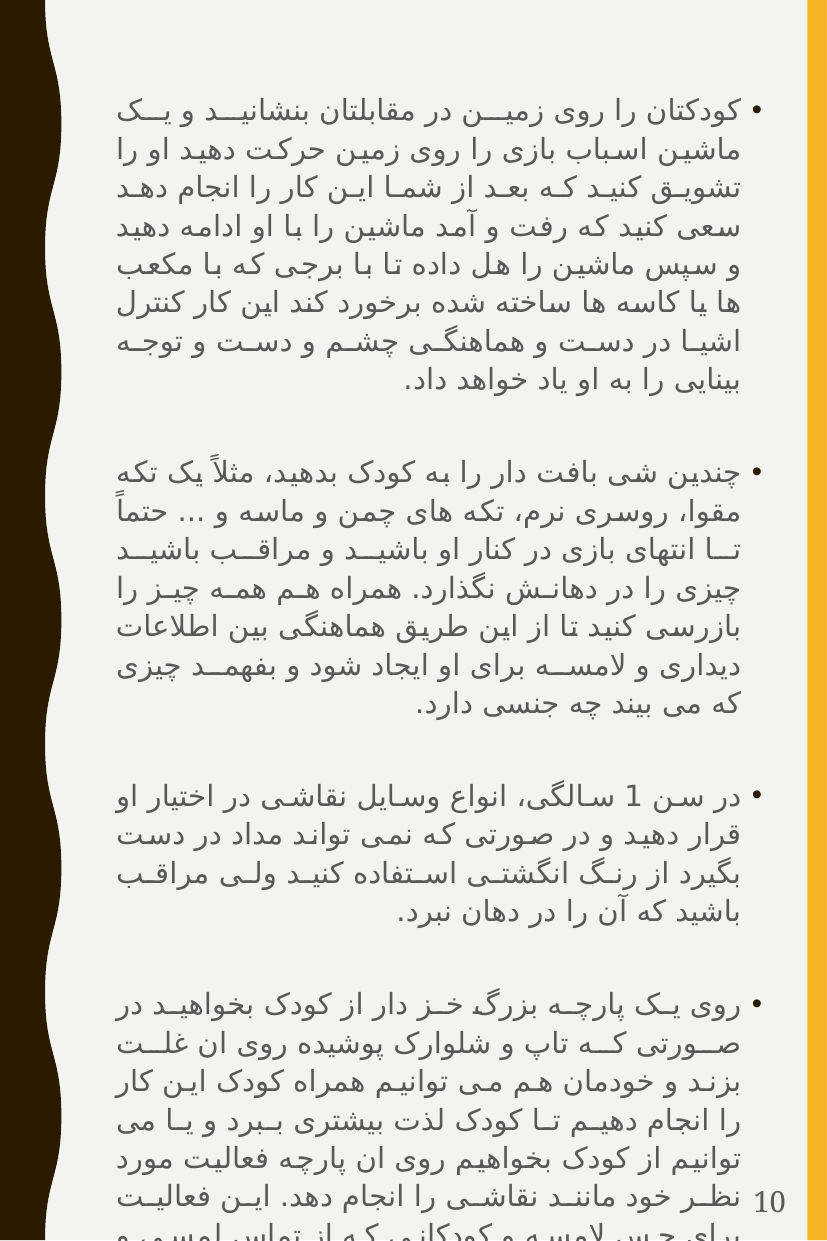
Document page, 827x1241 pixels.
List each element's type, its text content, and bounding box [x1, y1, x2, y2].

list کودکتان را روی زمین در مقابلتان بنشانید و یک ماشین اسباب بازی را روی زمین حرکت دهید او را تشویق کنید که بعد از شما این کار را انجام دهد سعی کنید که رفت و آمد ماشین را با او ادامه دهید و سپس ماشین را هل داده تا با برجی که با مکعب ها یا کاسه ها ساخته شده برخورد کند این کار کنترل اشیا در دست و هماهنگی چشم و دست و توجه بینایی را به او یاد خواهد داد. چندین شی بافت دار را به کودک بدهید، مثلاً یک تکه مقوا، روسری نرم، تکه های چمن و ماسه و ... حتماً تا انتهای بازی در کنار او باشید و مراقب باشید چیزی را در دهانش نگذارد. همراه هم همه چیز را بازرسی کنید تا از این طریق هماهنگی بین اطلاعات دیداری و لامسه برای او ایجاد شود و بفهمد چیزی که می بیند چه جنسی دارد. در سن 1 سالگی، انواع وسایل نقاشی در اختیار او قرار دهید و در صورتی که نمی تواند مداد در دست بگیرد از رنگ انگشتی استفاده کنید ولی مراقب باشید که آن را در دهان نبرد. روی یک پارچه بزرگ خز دار از کودک بخواهید در صورتی که تاپ و شلوارک پوشیده روی ان غلت بزند و خودمان هم می توانیم همراه کودک این کار را انجام دهیم تا کودک لذت بیشتری ببرد و یا می توانیم از کودک بخواهیم روی ان پارچه فعالیت مورد نظر خود مانند نقاشی را انجام دهد. این فعالیت برای حس لامسه و کودکانی که از تماس لمسی و بدنی دوری می کنند مناسب است. به کودک اجازه دهید ژله و کته وکنجد و مواد غذایی این چنینی را با دست بخورد. این فعالیت برای خودآگاهی و تنظیم حس عمقی و هماهنگی انگشتان کودک مناسب است. [100, 80, 777, 670]
slide_number 10 [714, 1170, 801, 1233]
